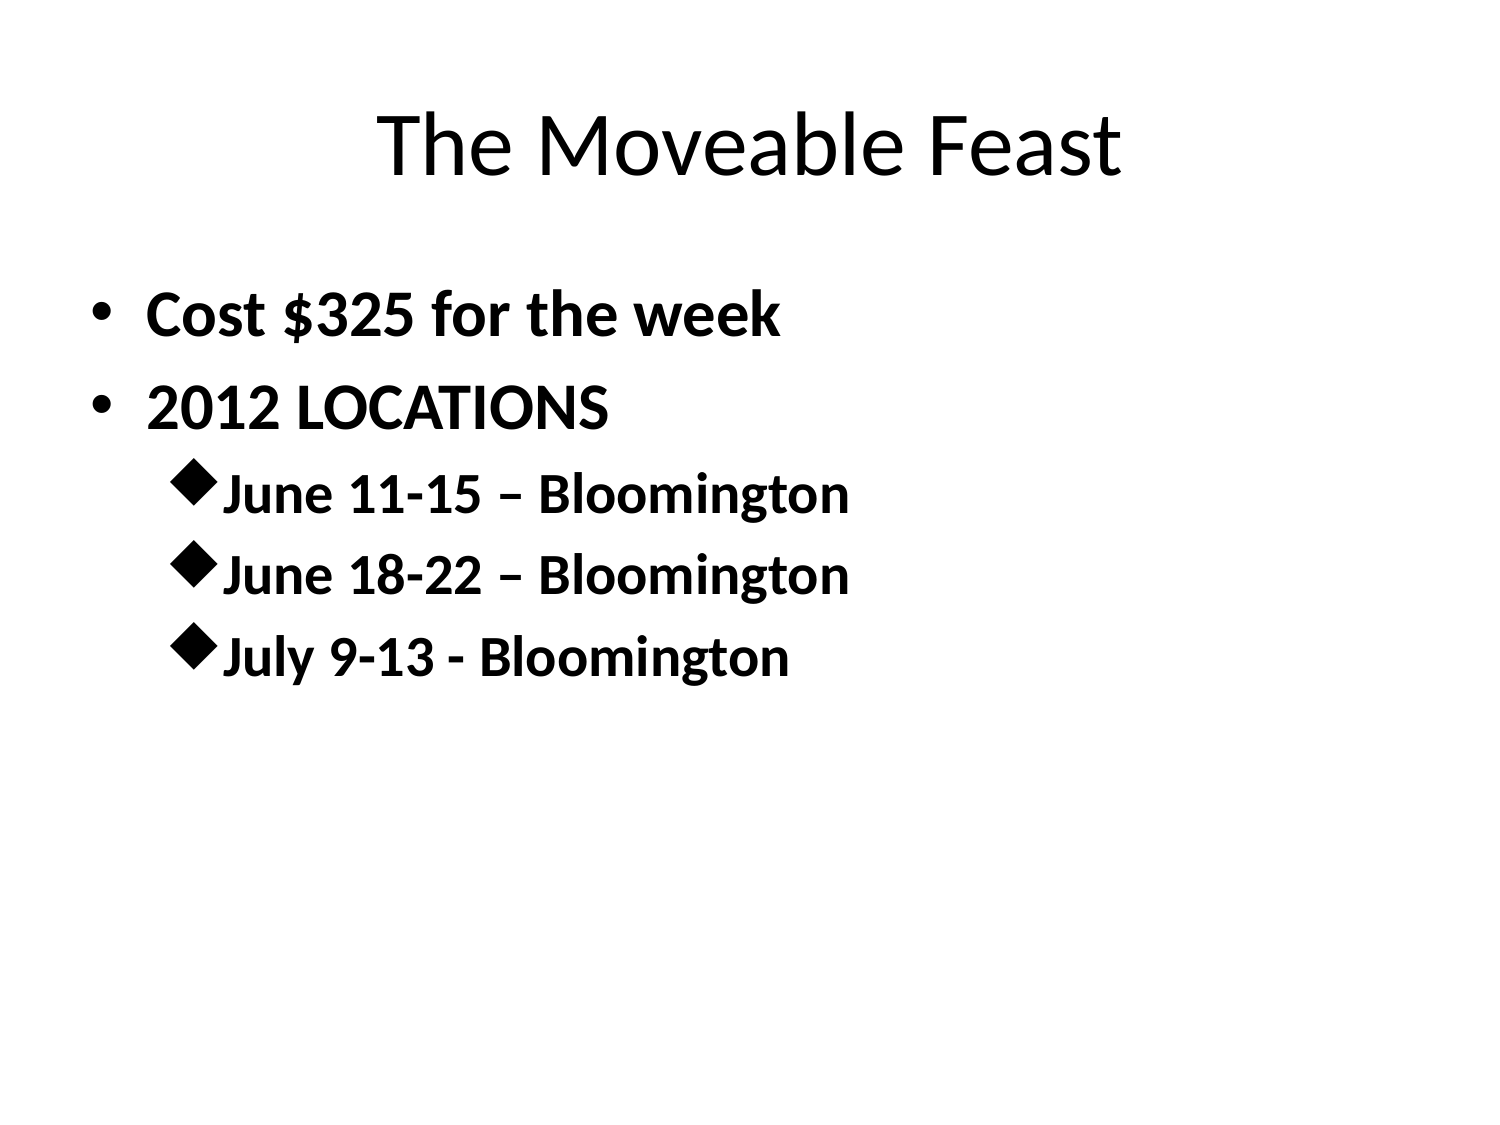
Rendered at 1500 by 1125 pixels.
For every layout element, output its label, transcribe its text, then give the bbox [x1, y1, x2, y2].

list Cost $325 for the week 2012 LOCATIONS June 11-15 – Bloomington June 18-22 – Bloomington July 9-13 - Bloomington [75, 262, 1425, 1005]
title The Moveable Feast [75, 45, 1425, 233]
